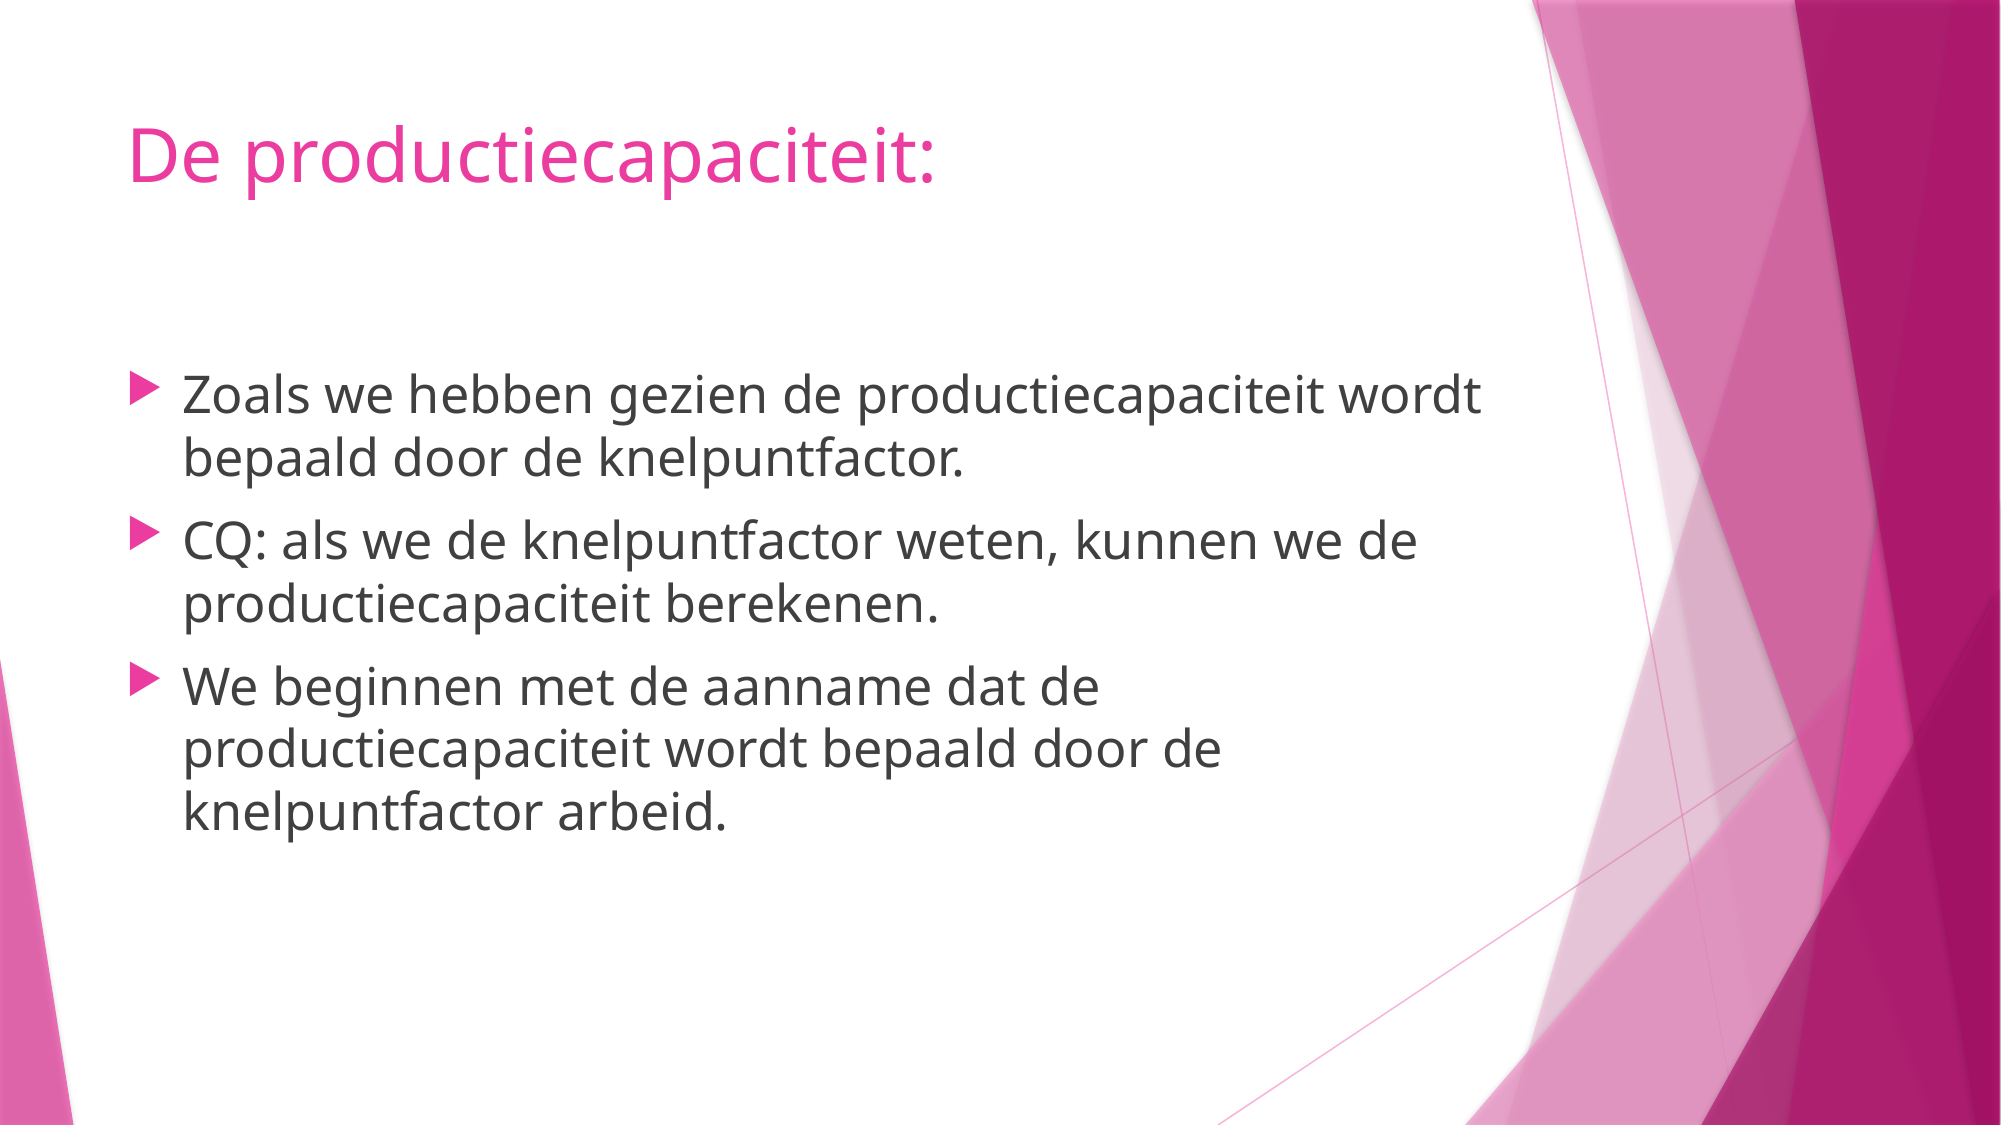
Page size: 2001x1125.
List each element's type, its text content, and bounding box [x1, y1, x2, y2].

title De productiecapaciteit: [111, 99, 1522, 317]
list Zoals we hebben gezien de productiecapaciteit wordt bepaald door de knelpuntfactor. CQ: als we de knelpuntfactor weten, kunnen we de productiecapaciteit berekenen. We beginnen met de aanname dat de productiecapaciteit wordt bepaald door de knelpuntfactor arbeid. [111, 354, 1522, 992]
